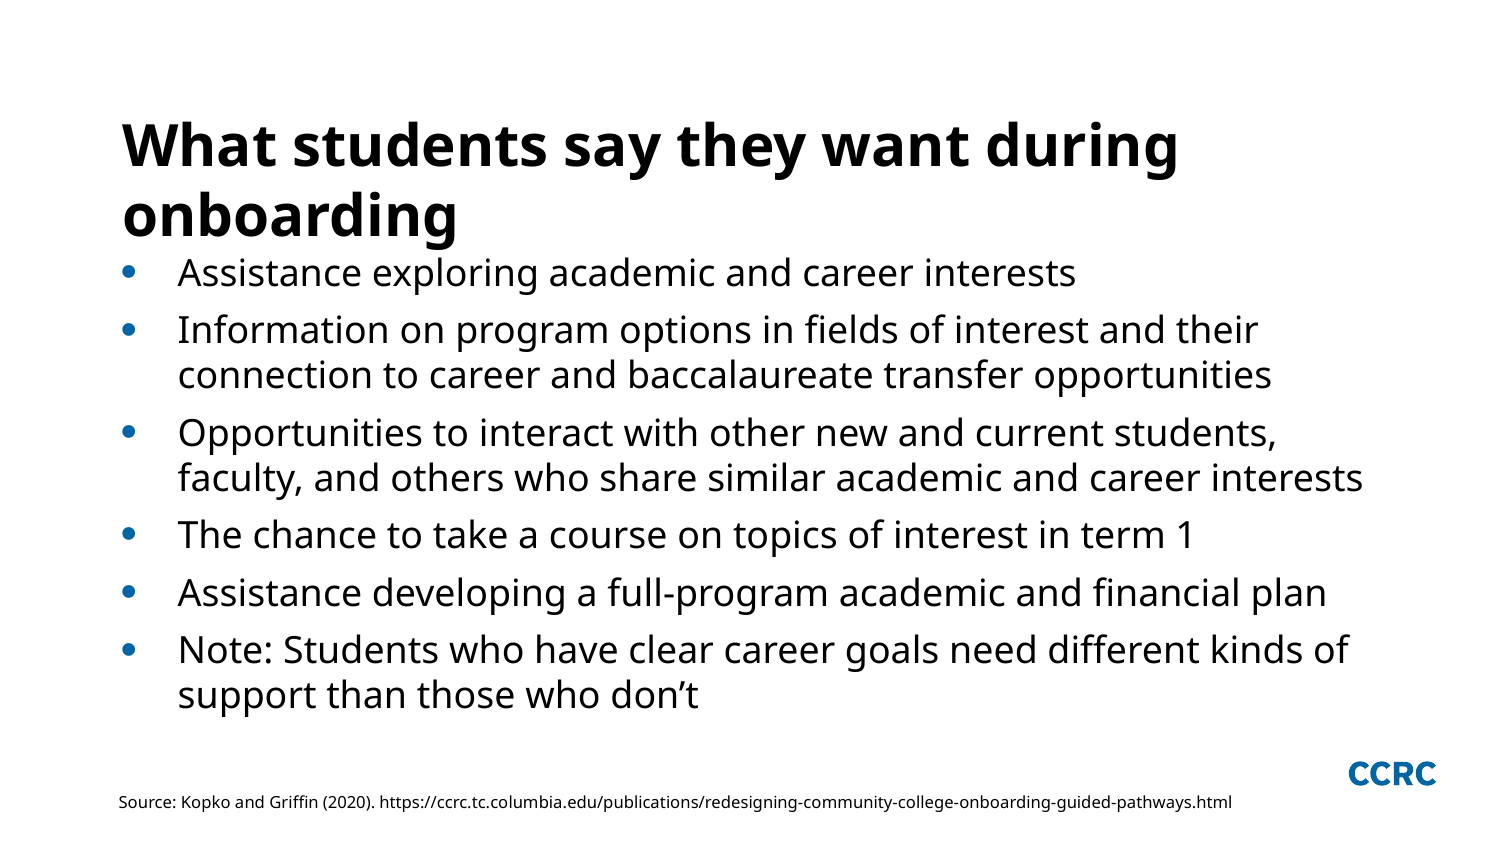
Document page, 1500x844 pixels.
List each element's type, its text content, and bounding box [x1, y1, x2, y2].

picture [1347, 761, 1438, 786]
title What students say they want during onboarding [107, 93, 1390, 234]
list Assistance exploring academic and career interests Information on program options in fields of interest and their connection to career and baccalaureate transfer opportunities Opportunities to interact with other new and current students, faculty, and others who share similar academic and career interests The chance to take a course on topics of interest in term 1 Assistance developing a full-program academic and financial plan Note: Students who have clear career goals need different kinds of support than those who don’t [105, 233, 1388, 715]
text_box Source: Kopko and Griffin (2020). https://ccrc.tc.columbia.edu/publications/redesigning-community-college-onboarding-guided-pathways.html [107, 786, 1355, 818]
